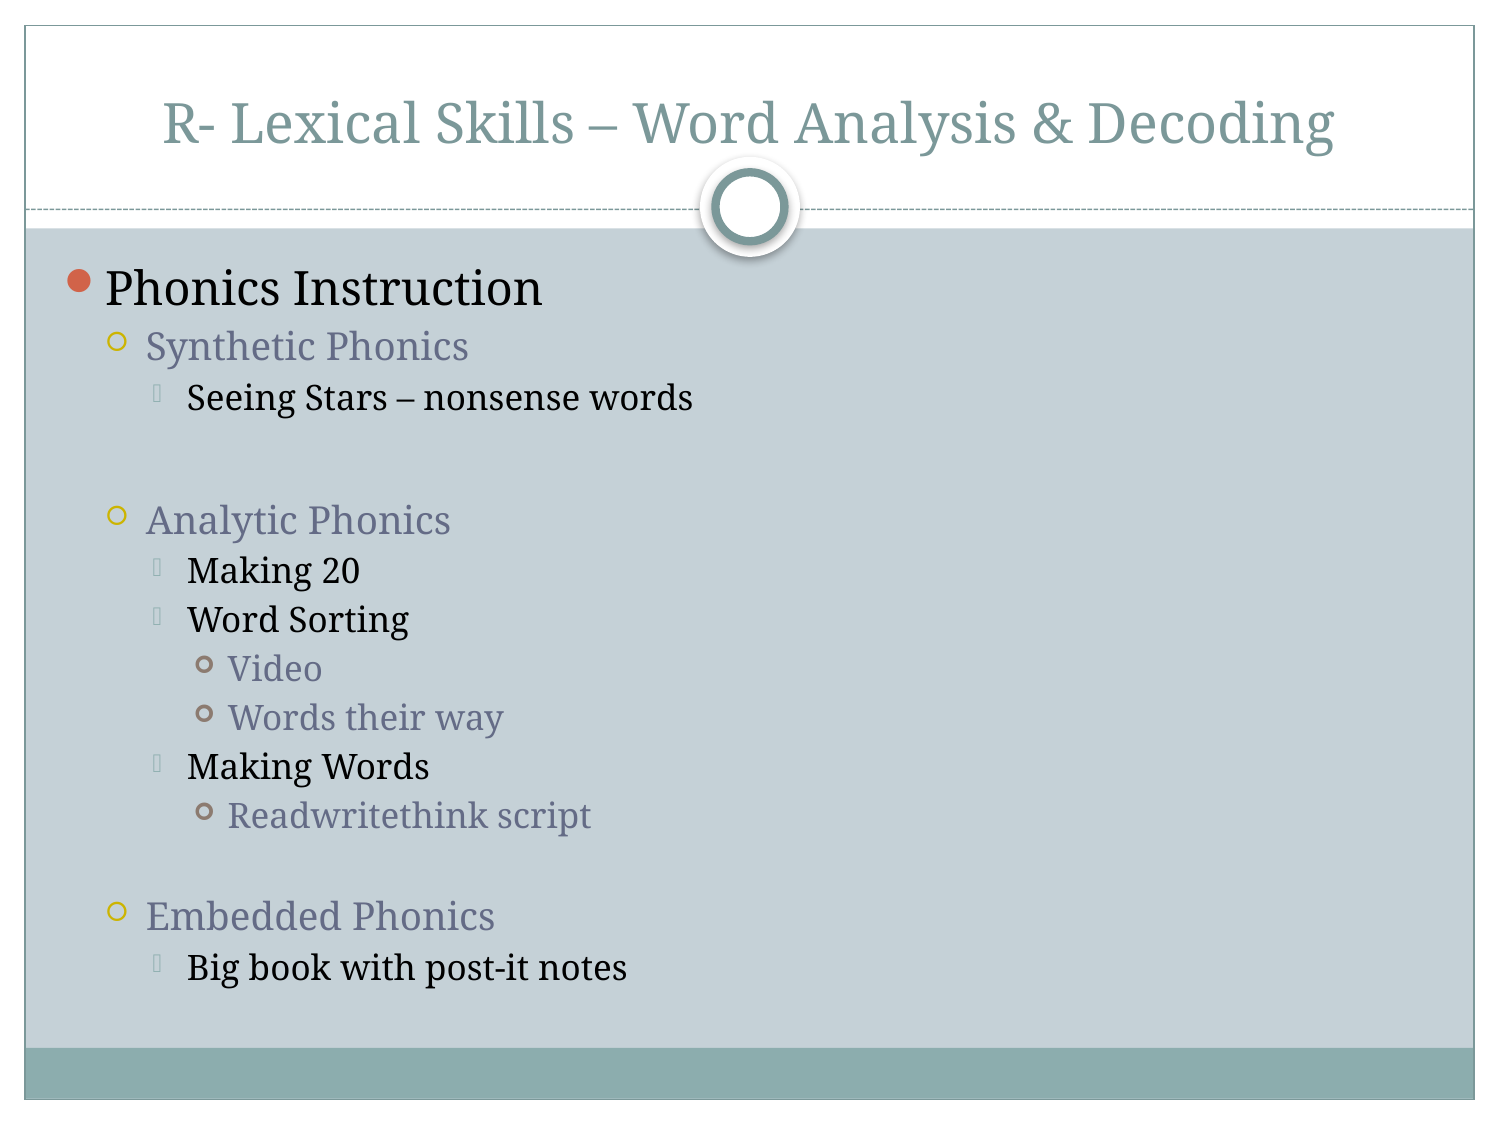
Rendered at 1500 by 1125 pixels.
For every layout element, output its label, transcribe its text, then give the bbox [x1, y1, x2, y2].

list Phonics Instruction Synthetic Phonics Seeing Stars – nonsense words Analytic Phonics Making 20 Word Sorting Video Words their way Making Words Readwritethink script Embedded Phonics Big book with post-it notes [49, 250, 1445, 1001]
title R- Lexical Skills – Word Analysis & Decoding [49, 37, 1450, 162]
